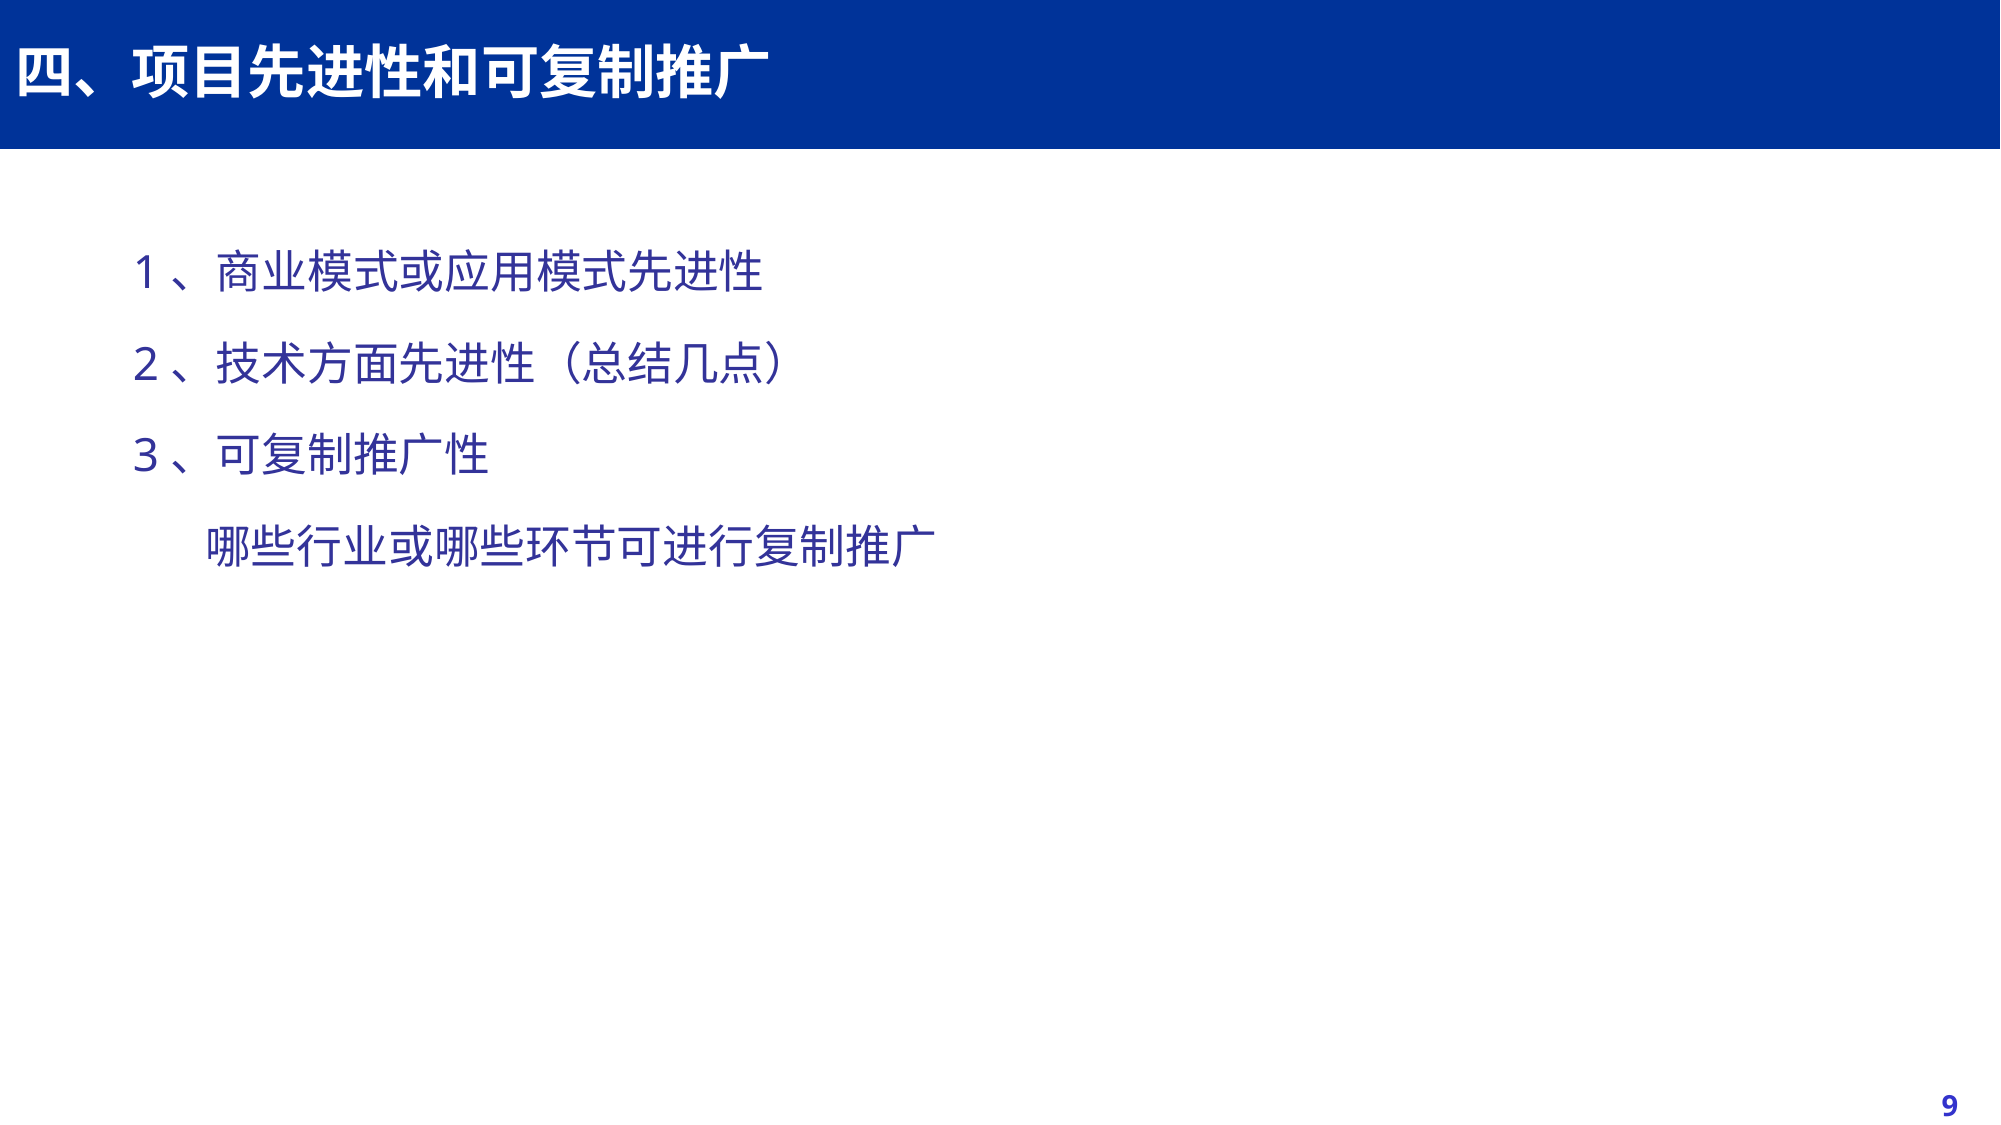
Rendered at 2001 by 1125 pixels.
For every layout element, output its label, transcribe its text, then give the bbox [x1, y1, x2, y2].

title 四、项目先进性和可复制推广 [0, 0, 2000, 145]
text_box 1、商业模式或应用模式先进性 2、技术方面先进性（总结几点） 3、可复制推广性 哪些行业或哪些环节可进行复制推广 [43, 208, 1851, 581]
